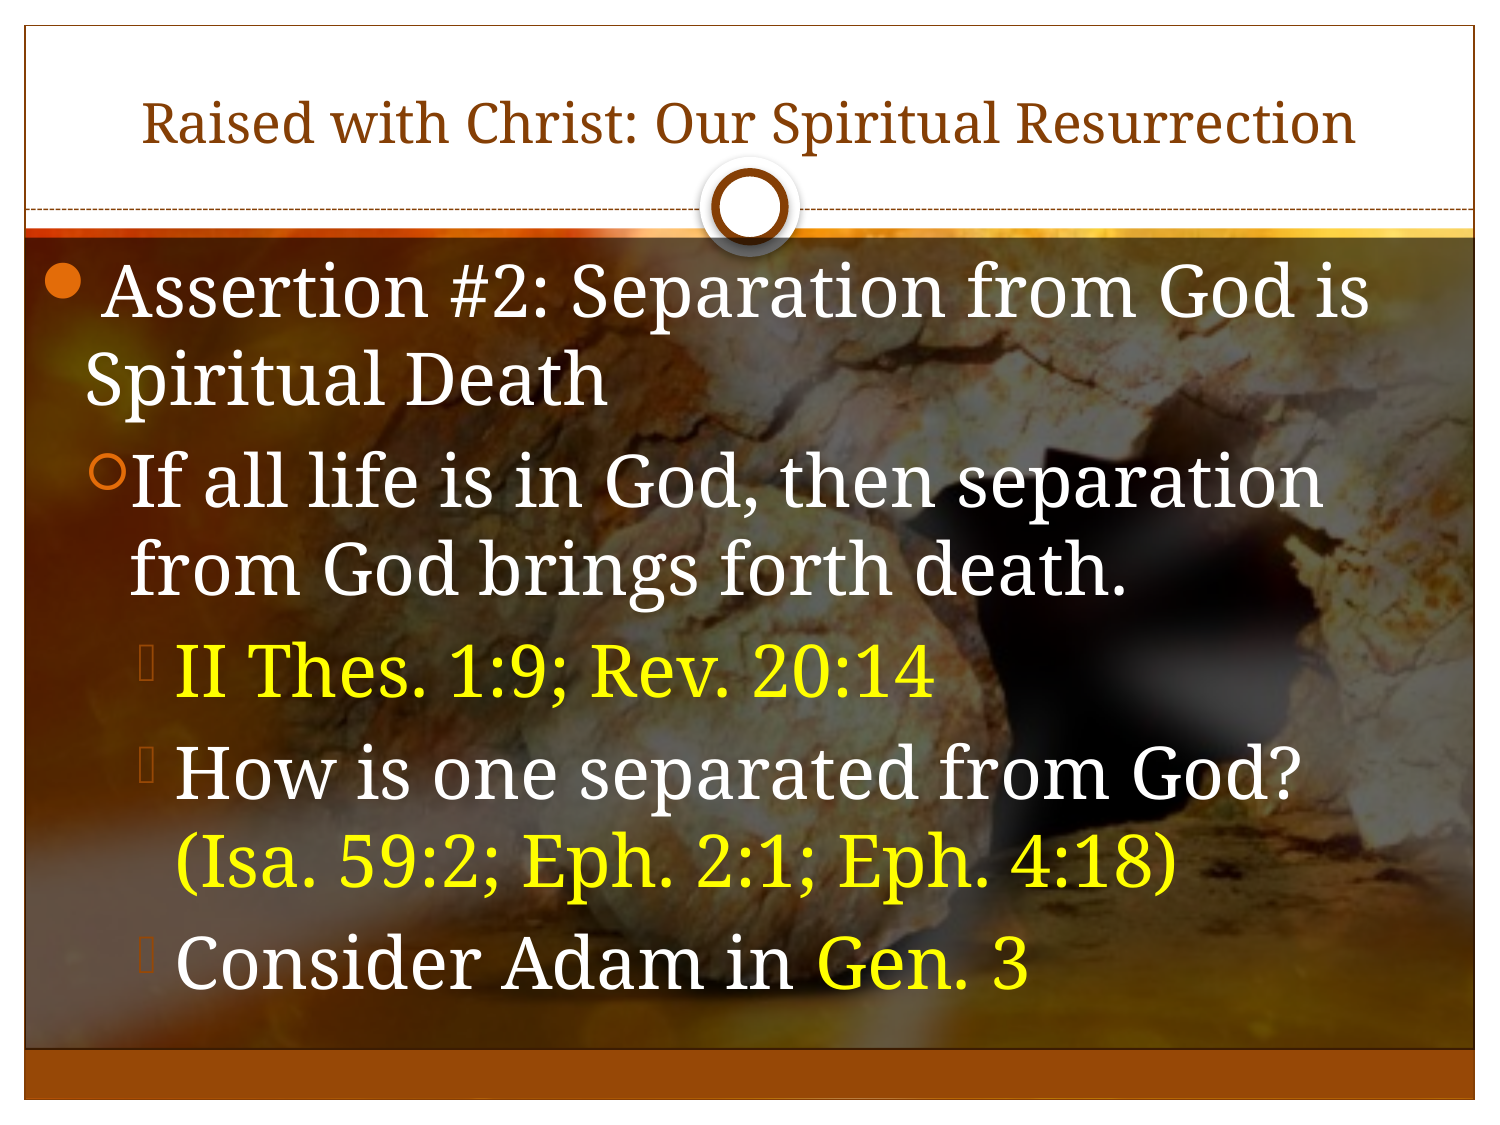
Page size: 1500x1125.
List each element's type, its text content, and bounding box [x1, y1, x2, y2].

title Raised with Christ: Our Spiritual Resurrection [24, 37, 1475, 162]
list Assertion #2: Separation from God is Spiritual Death If all life is in God, then separation from God brings forth death. II Thes. 1:9; Rev. 20:14 How is one separated from God? (Isa. 59:2; Eph. 2:1; Eph. 4:18) Consider Adam in Gen. 3 [24, 237, 1475, 1050]
picture [791, 229, 1473, 237]
picture [26, 229, 709, 237]
